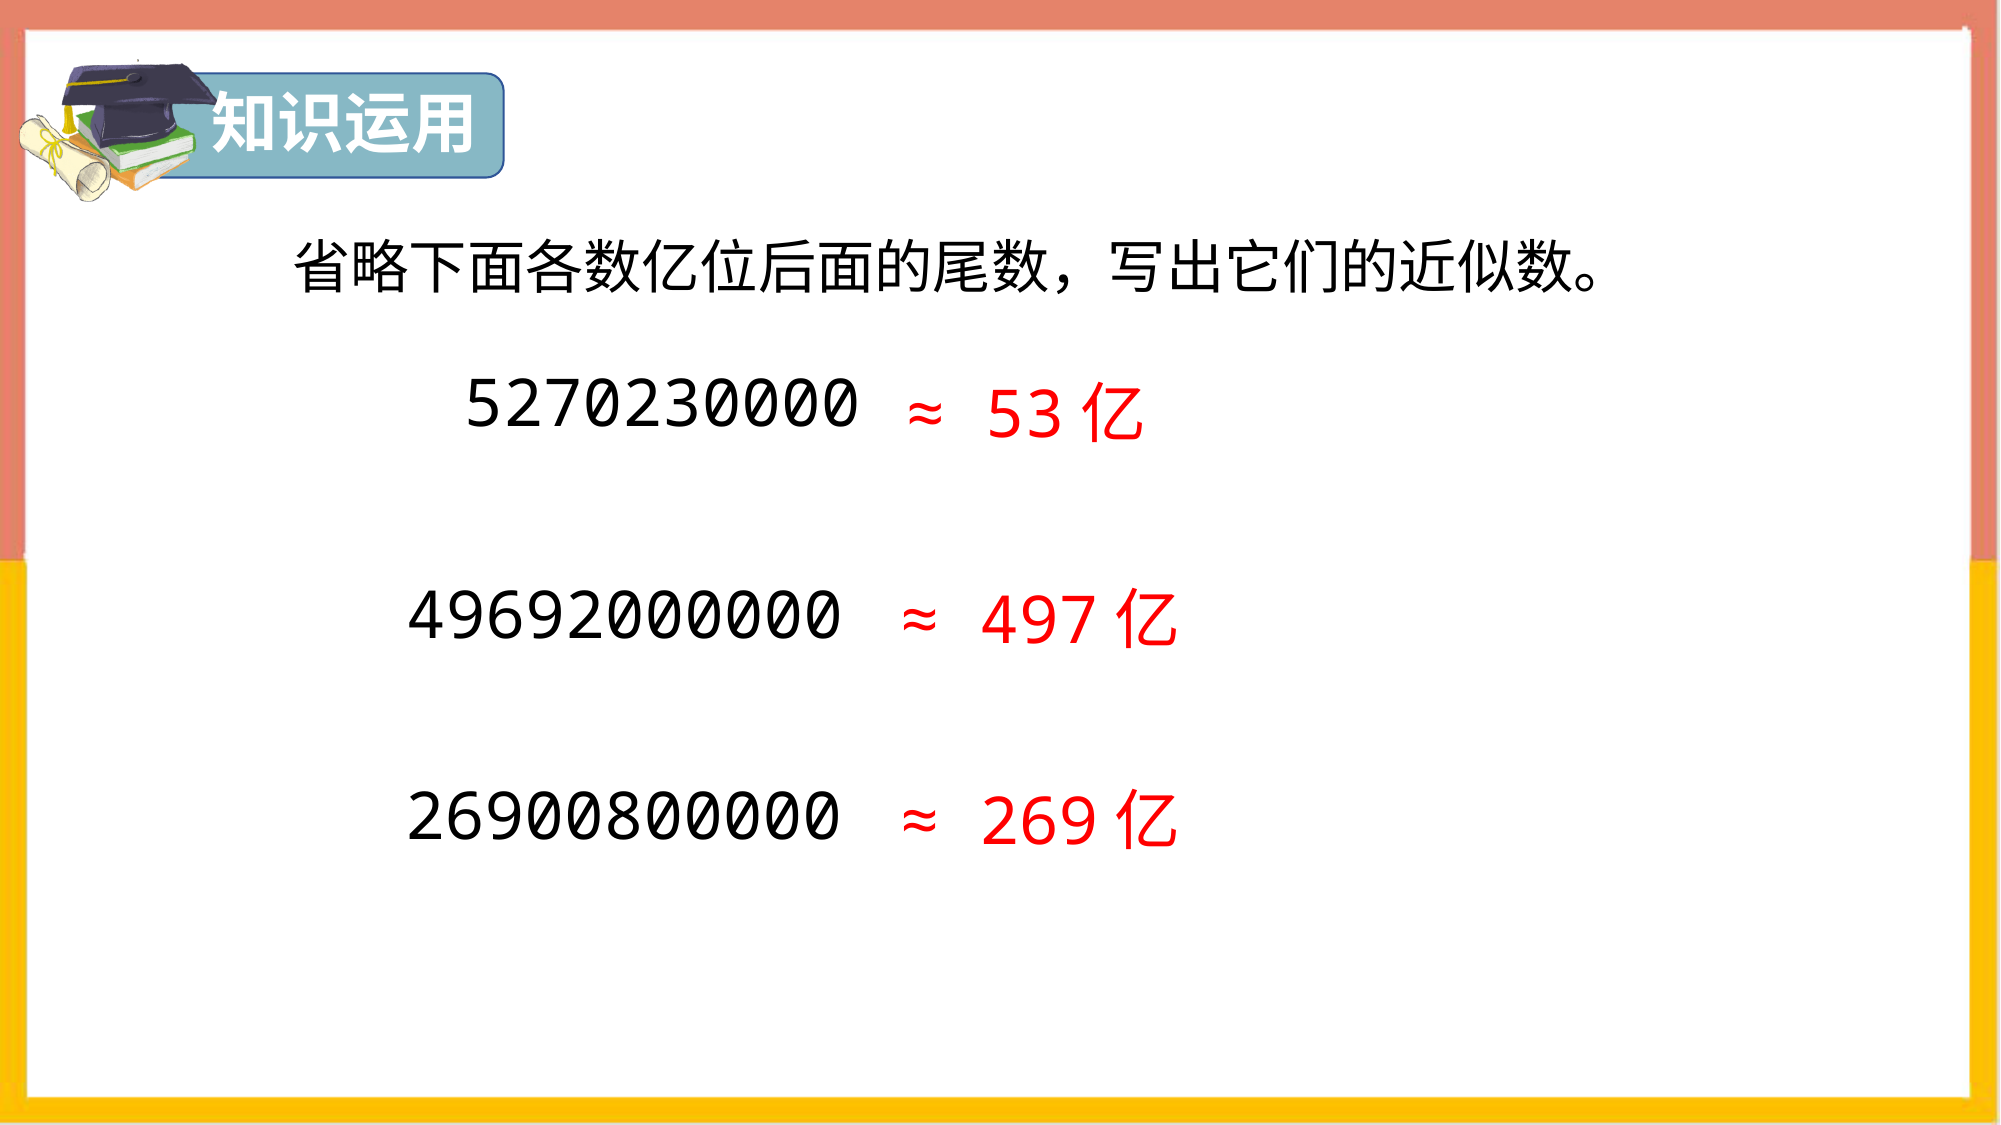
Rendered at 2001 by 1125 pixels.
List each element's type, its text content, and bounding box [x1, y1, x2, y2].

text_box 49692000000 [391, 565, 859, 660]
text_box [0, 3, 504, 243]
text_box ≈ 497亿 [885, 570, 1196, 665]
text_box ≈ 269亿 [885, 771, 1196, 866]
picture [0, 0, 2001, 1125]
text_box ≈ 53亿 [890, 363, 1162, 458]
text_box 26900800000 [390, 766, 858, 861]
text_box 5270230000 [448, 353, 876, 448]
text_box 省略下面各数亿位后面的尾数，写出它们的近似数。 [277, 222, 1903, 308]
